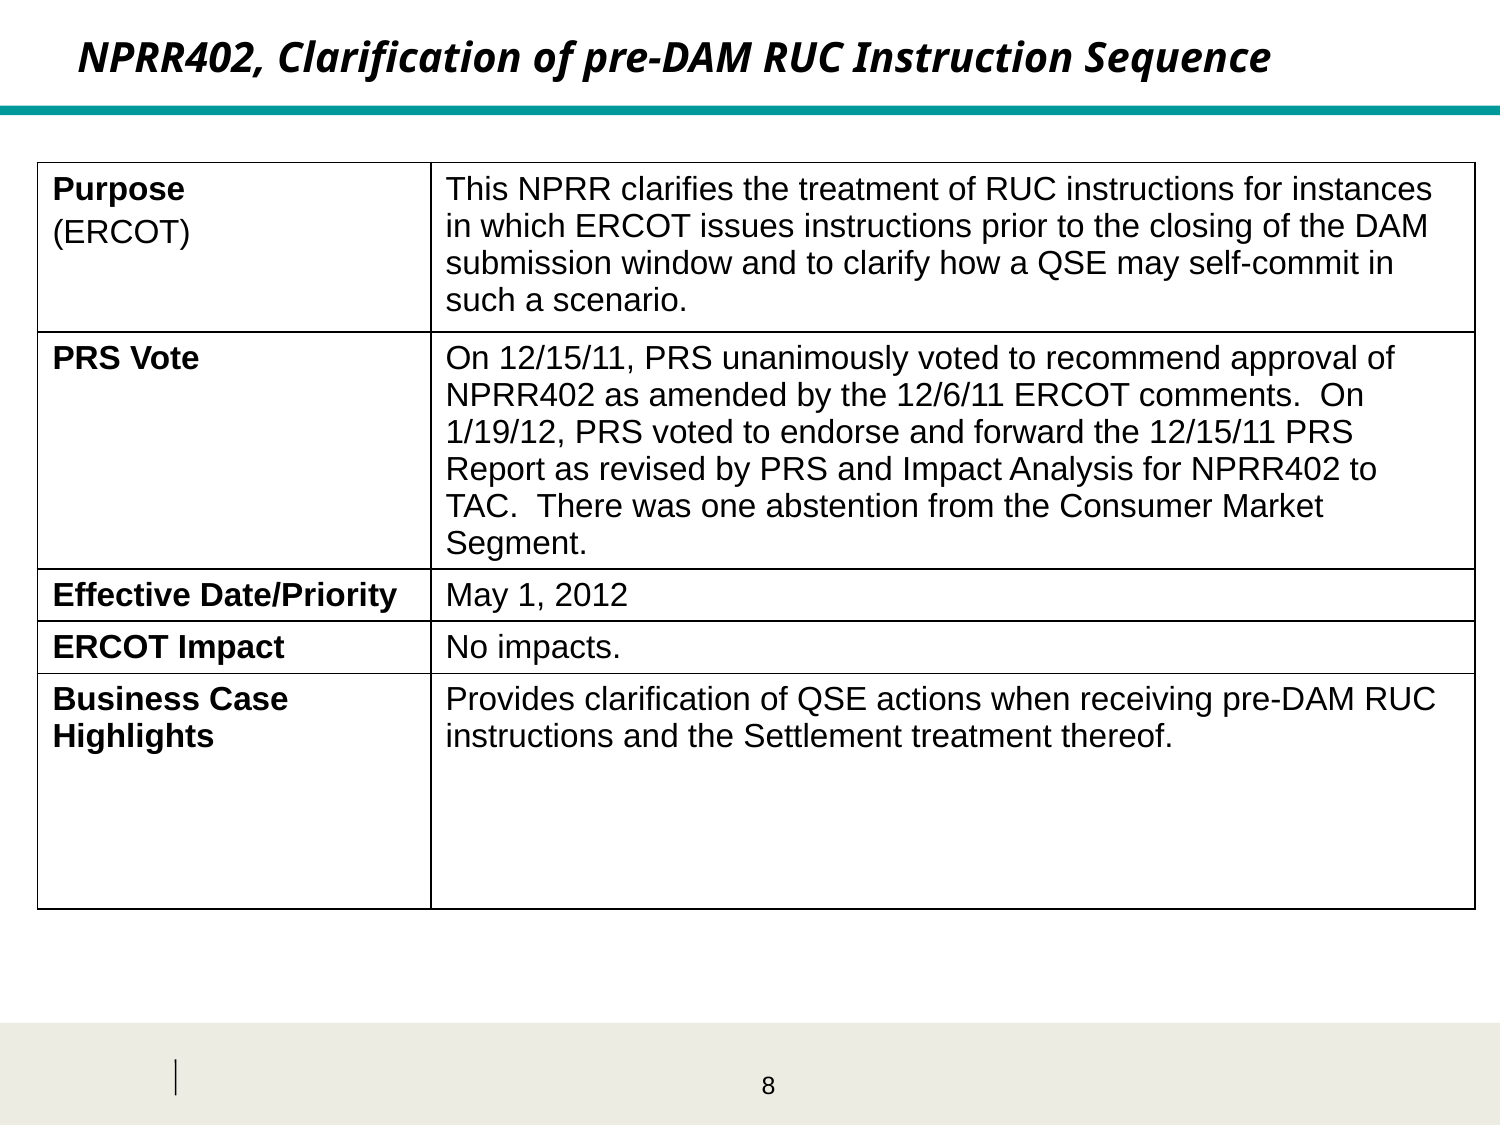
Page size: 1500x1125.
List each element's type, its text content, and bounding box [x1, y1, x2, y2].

table_cell Effective Date/Priority [38, 570, 430, 620]
table_cell Business Case Highlights [38, 674, 430, 908]
table_cell Provides clarification of QSE actions when receiving pre-DAM RUC instructions and the Settlement treatment thereof. [432, 674, 1474, 908]
table_cell PRS Vote [38, 333, 430, 568]
table_cell ERCOT Impact [38, 622, 430, 673]
table_header Purpose (ERCOT) [38, 163, 430, 331]
table_cell On 12/15/11, PRS unanimously voted to recommend approval of NPRR402 as amended by the 12/6/11 ERCOT comments. On 1/19/12, PRS voted to endorse and forward the 12/15/11 PRS Report as revised by PRS and Impact Analysis for NPRR402 to TAC. There was one abstention from the Consumer Market Segment. [432, 333, 1474, 568]
table_cell No impacts. [432, 622, 1474, 673]
table_cell May 1, 2012 [432, 570, 1474, 620]
title NPRR402, Clarification of pre-DAM RUC Instruction Sequence [62, 0, 1500, 113]
table_header This NPRR clarifies the treatment of RUC instructions for instances in which ERCOT issues instructions prior to the closing of the DAM submission window and to clarify how a QSE may self-commit in such a scenario. [432, 163, 1474, 331]
